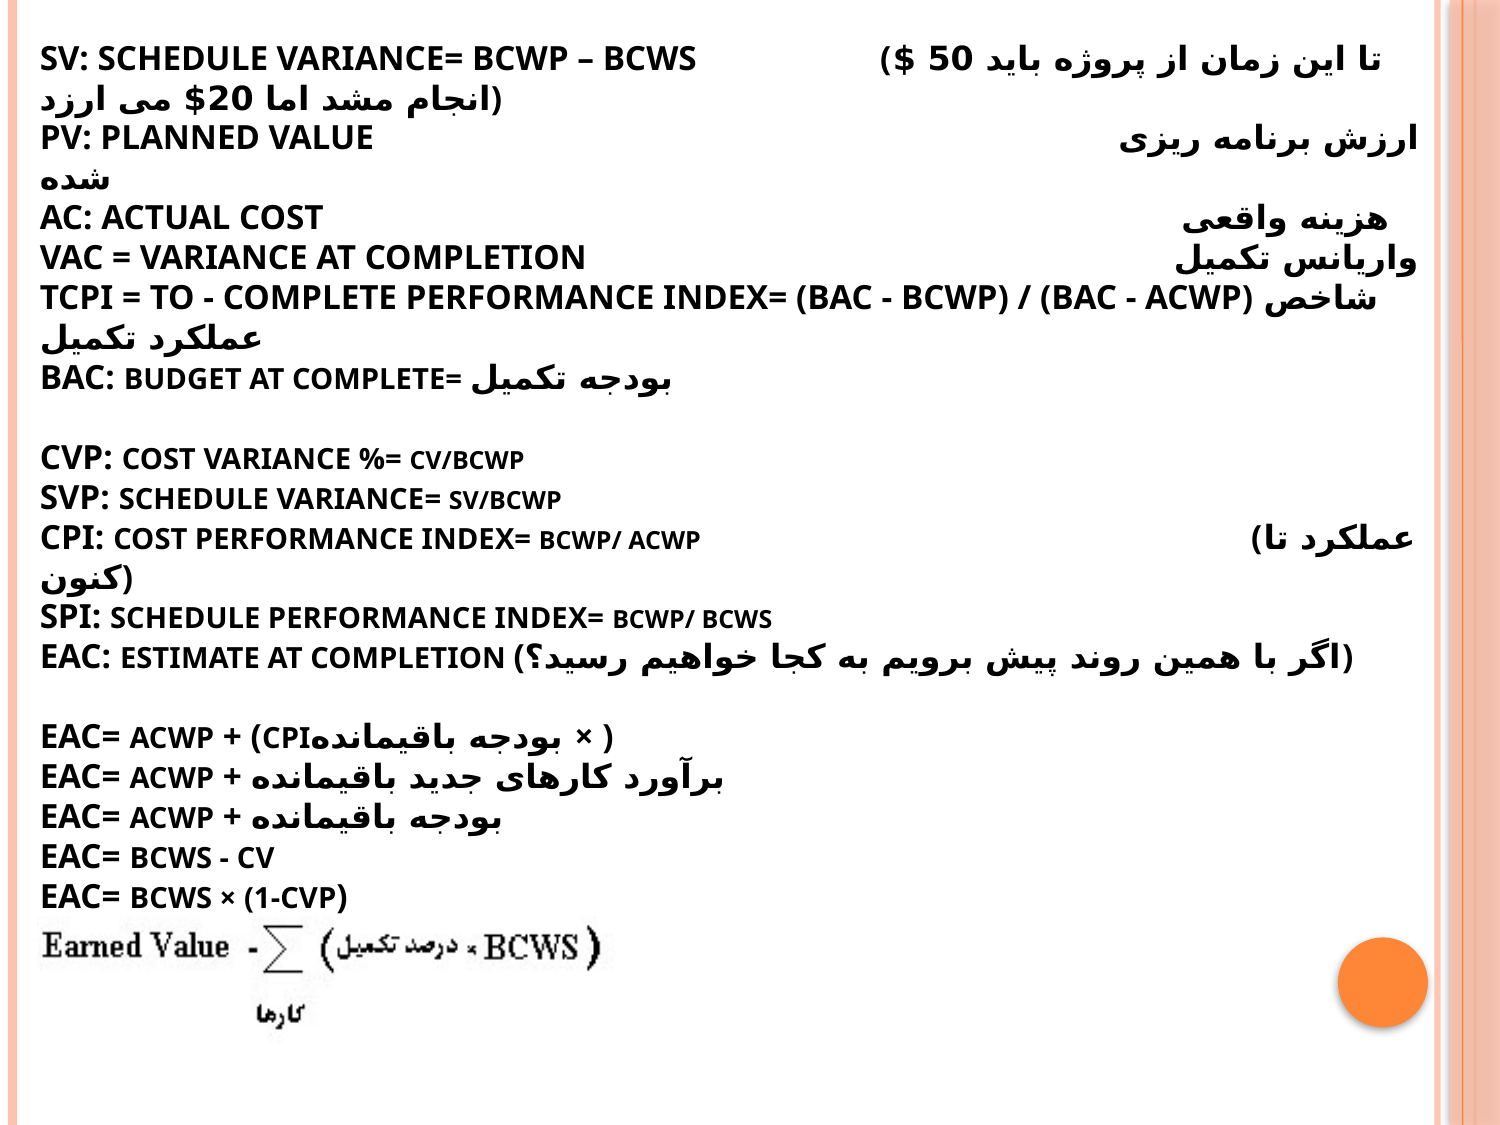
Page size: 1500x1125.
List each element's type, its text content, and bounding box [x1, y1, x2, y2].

picture [36, 899, 626, 1051]
title CV: Cost Variance = BCWP - ACWP (چقدر می ارزیده است و چقدر خرج کرده ایم) SV: Schedule Variance= BCWP – BCWS (تا این زمان از پروژه باید 50 $ انجام مشد اما 20$ می ارزد) PV: Planned Value ارزش برنامه ریزی شده AC: Actual Cost هزینه واقعی VAC = Variance at Completion واریانس تکمیل TCPI = to - Complete Performance Index= (BAC - BCWP) / (BAC - ACWP) شاخص عملکرد تکمیل BAC: Budget at Complete= بودجه تکمیل CVP: Cost Variance %= CV/BCWP SVP: Schedule Variance= SV/BCWP CPI: Cost Performance Index= BCWP/ ACWP (عملکرد تا کنون) SPI: Schedule Performance Index= BCWP/ BCWS EAC: Estimate at Completion (اگر با همین روند پیش برویم به کجا خواهیم رسید؟) EAC= ACWP + (CPIبودجه باقیمانده × ) EAC= ACWP + برآورد کارهای جدید باقیمانده EAC= ACWP + بودجه باقیمانده EAC= BCWS - CV EAC= BCWS × (1-CVP) [24, 24, 1450, 963]
